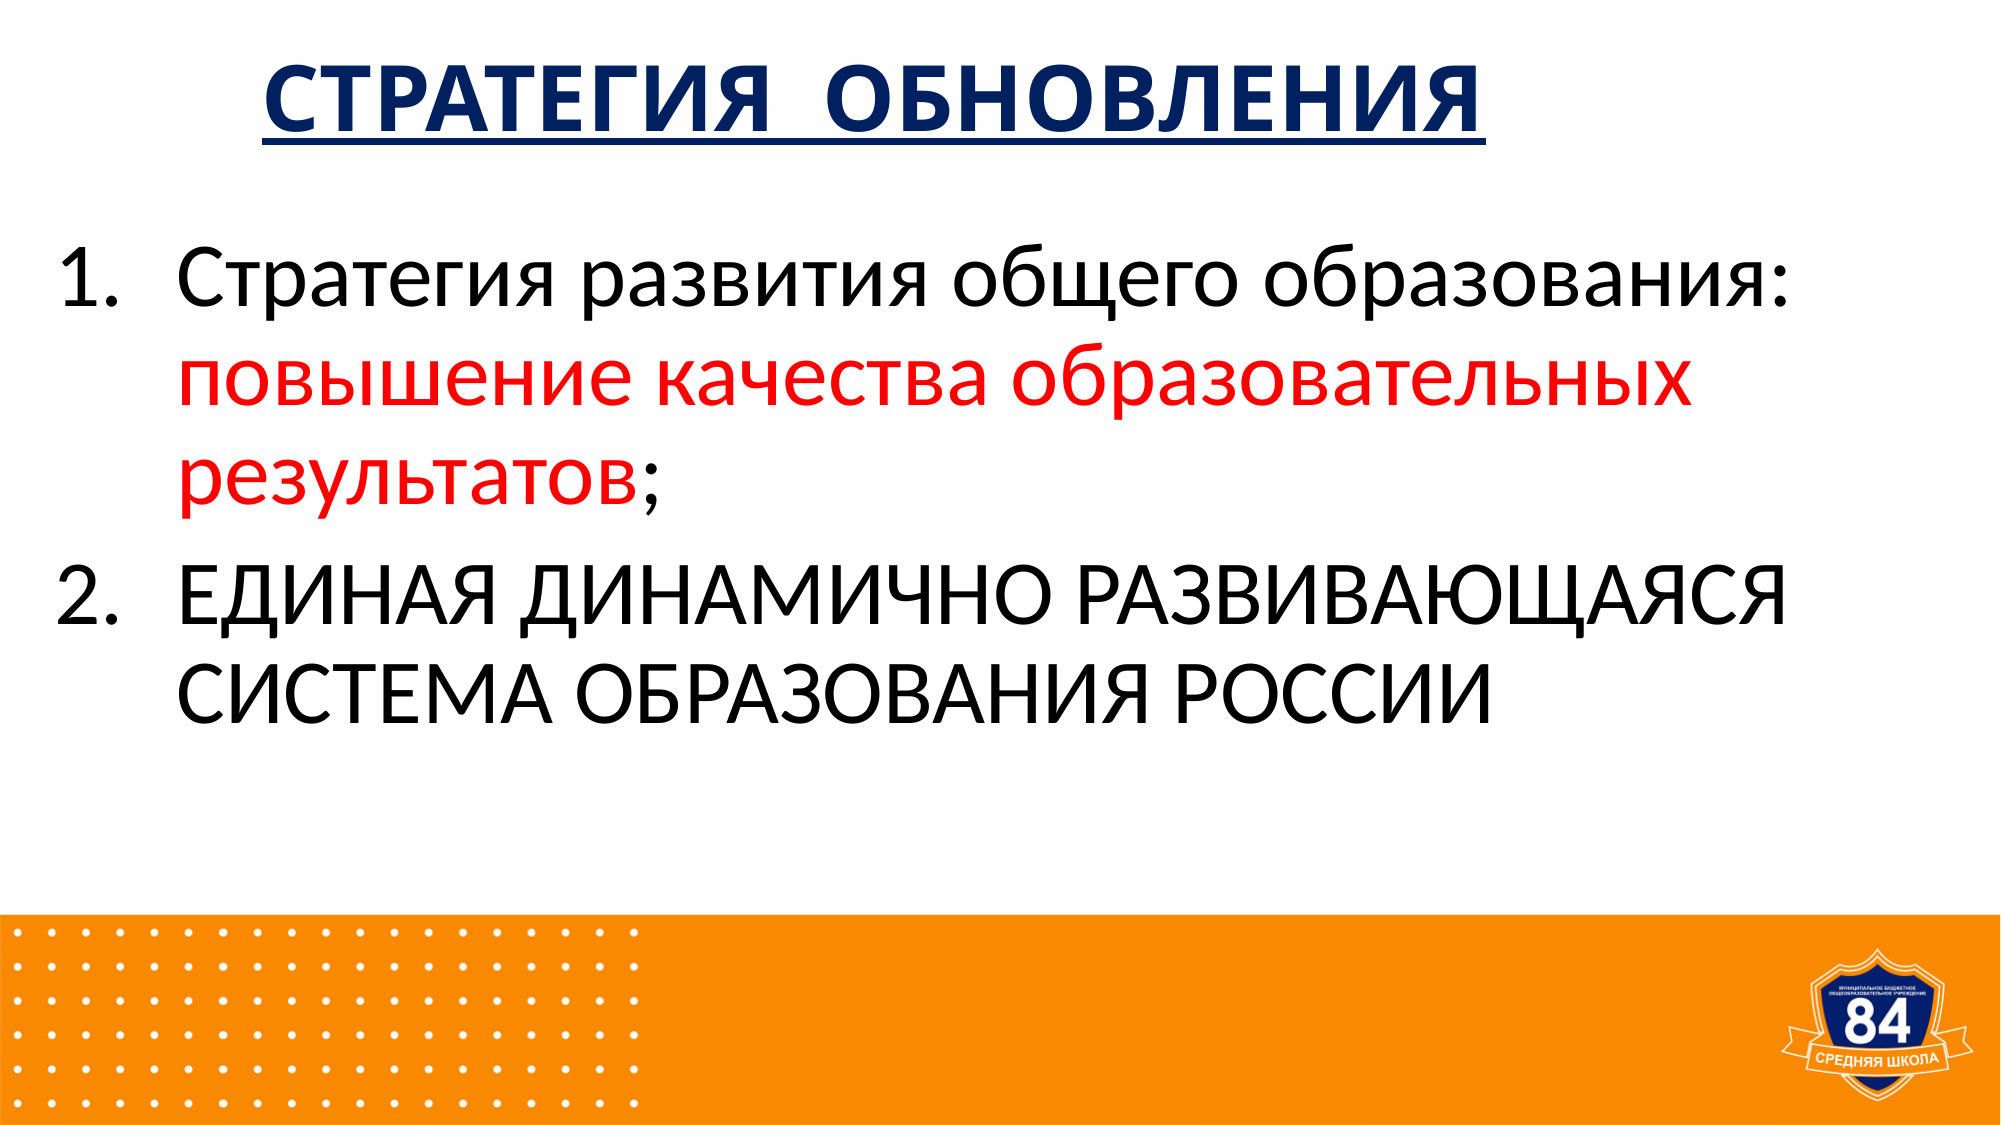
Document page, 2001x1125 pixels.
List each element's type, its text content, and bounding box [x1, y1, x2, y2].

title СТРАТЕГИЯ ОБНОВЛЕНИЯ [39, 19, 1709, 185]
picture [0, 0, 2001, 1125]
list Стратегия развития общего образования: повышение качества образовательных результатов; ЕДИНАЯ ДИНАМИЧНО РАЗВИВАЮЩАЯСЯ СИСТЕМА ОБРАЗОВАНИЯ РОССИИ [39, 219, 1945, 1083]
